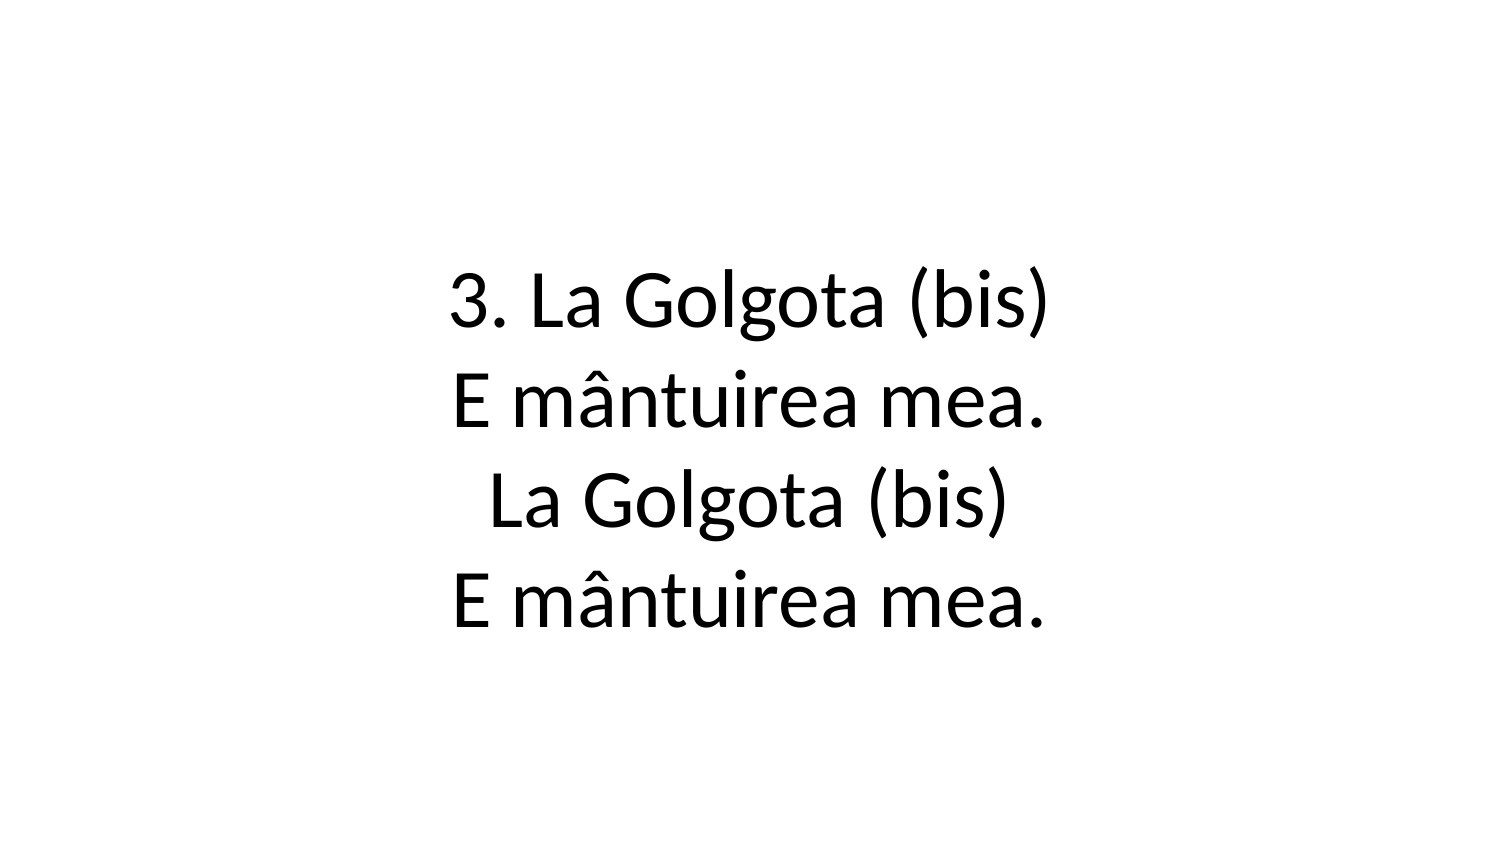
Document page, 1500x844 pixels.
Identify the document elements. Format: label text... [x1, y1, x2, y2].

text_box 3. La Golgota (bis) E mântuirea mea. La Golgota (bis) E mântuirea mea. [432, 192, 1068, 652]
